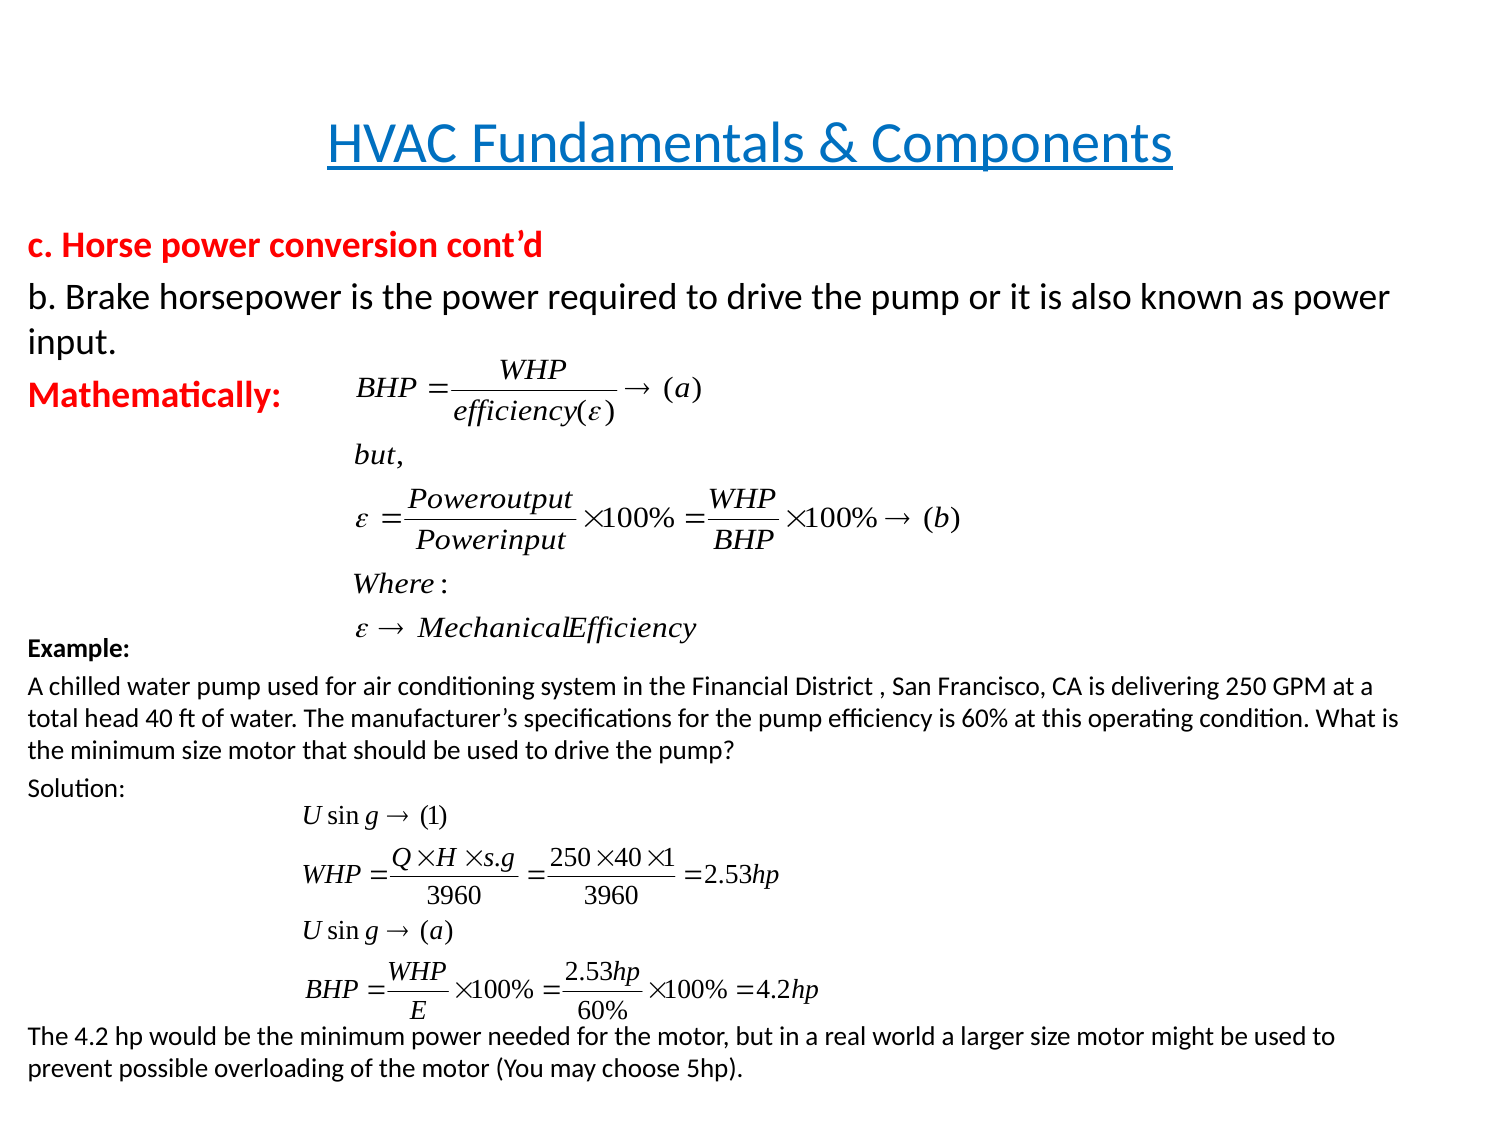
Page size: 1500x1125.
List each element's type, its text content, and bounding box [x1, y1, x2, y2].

list c. Horse power conversion cont’d b. Brake horsepower is the power required to drive the pump or it is also known as power input. Mathematically: Example: A chilled water pump used for air conditioning system in the Financial District , San Francisco, CA is delivering 250 GPM at a total head 40 ft of water. The manufacturer’s specifications for the pump efficiency is 60% at this operating condition. What is the minimum size motor that should be used to drive the pump? Solution: The 4.2 hp would be the minimum power needed for the motor, but in a real world a larger size motor might be used to prevent possible overloading of the motor (You may choose 5hp). [12, 212, 1425, 1125]
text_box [349, 349, 967, 651]
title HVAC Fundamentals & Components [75, 45, 1425, 212]
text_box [299, 799, 824, 1026]
